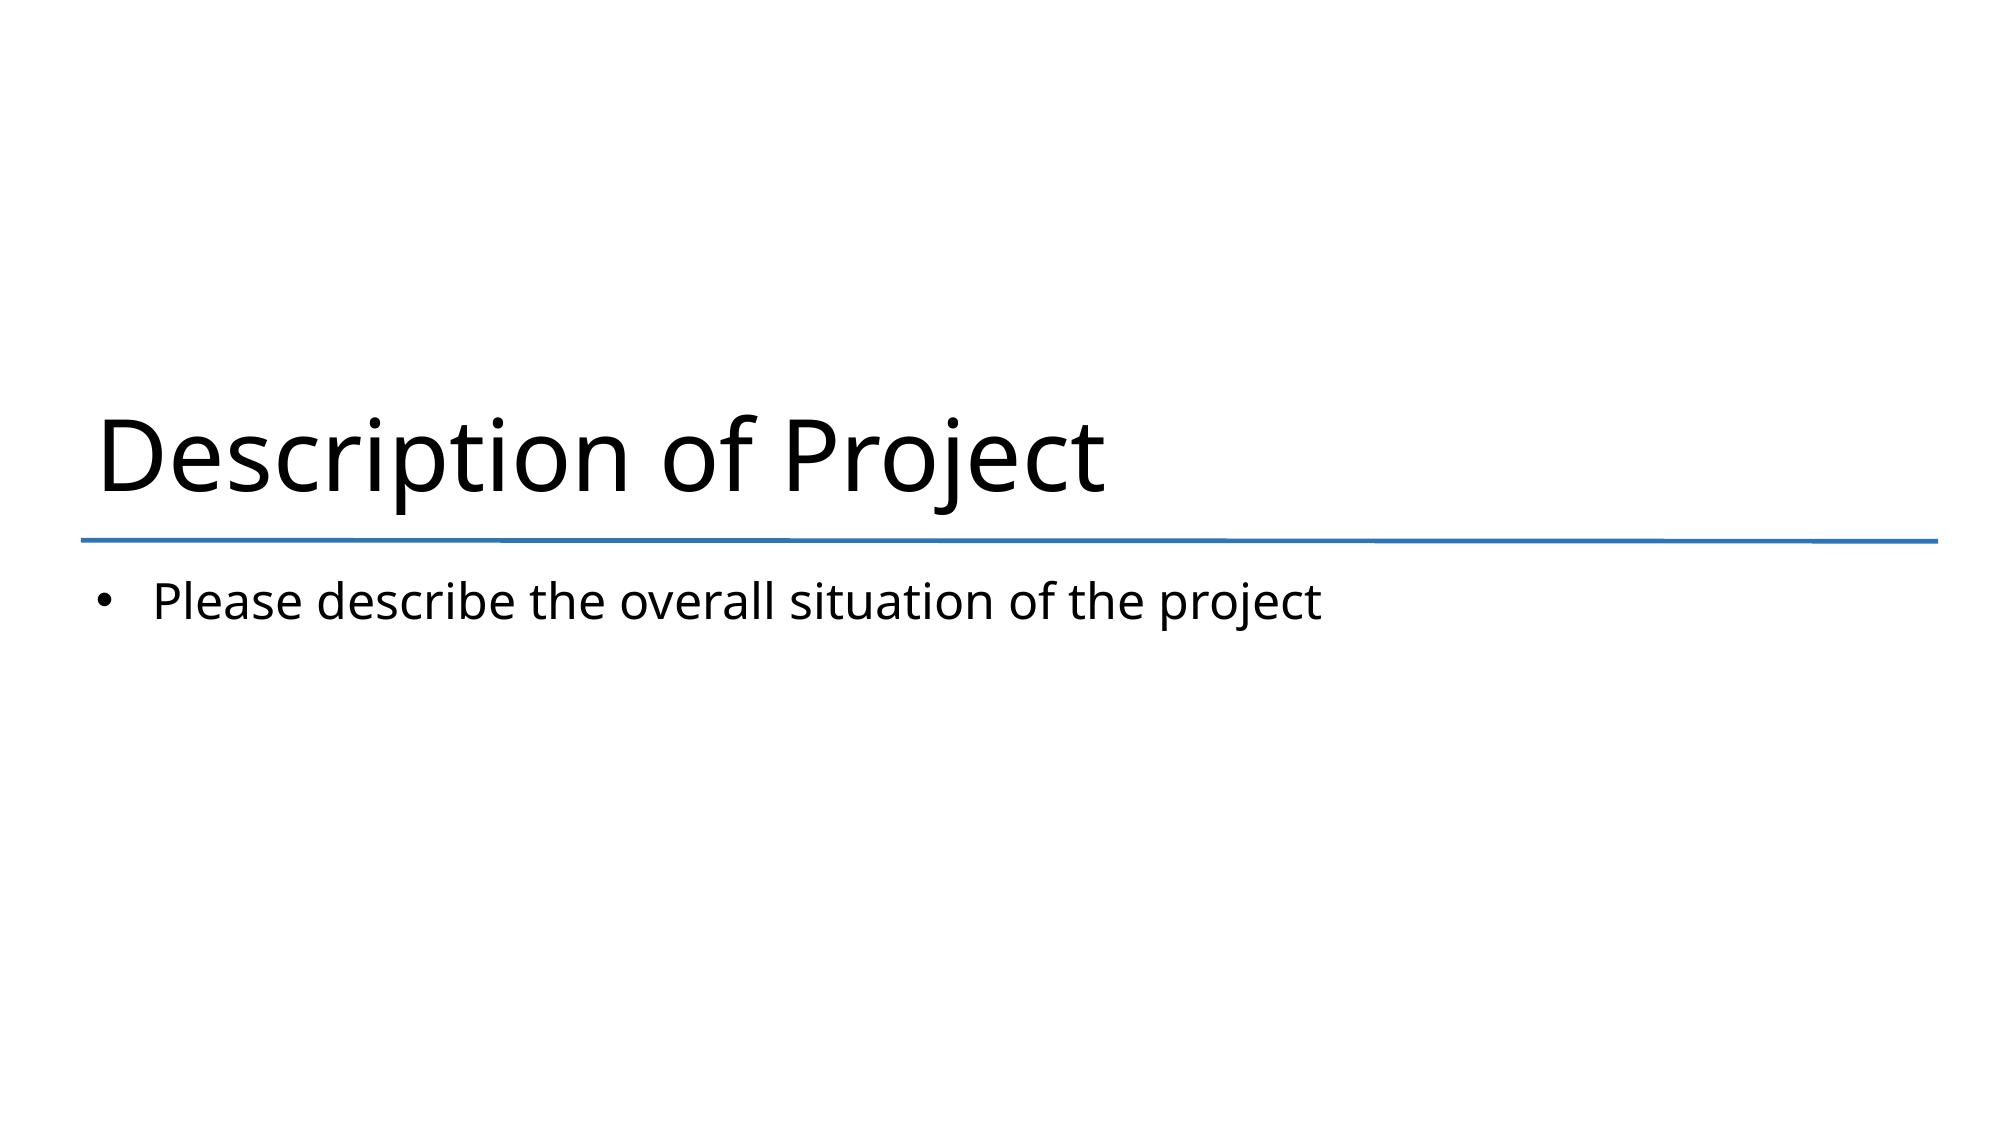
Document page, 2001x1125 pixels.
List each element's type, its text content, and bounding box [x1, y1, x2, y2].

text_box Please describe the overall situation of the project [80, 561, 1939, 738]
text_box Description of Project [80, 241, 1939, 521]
